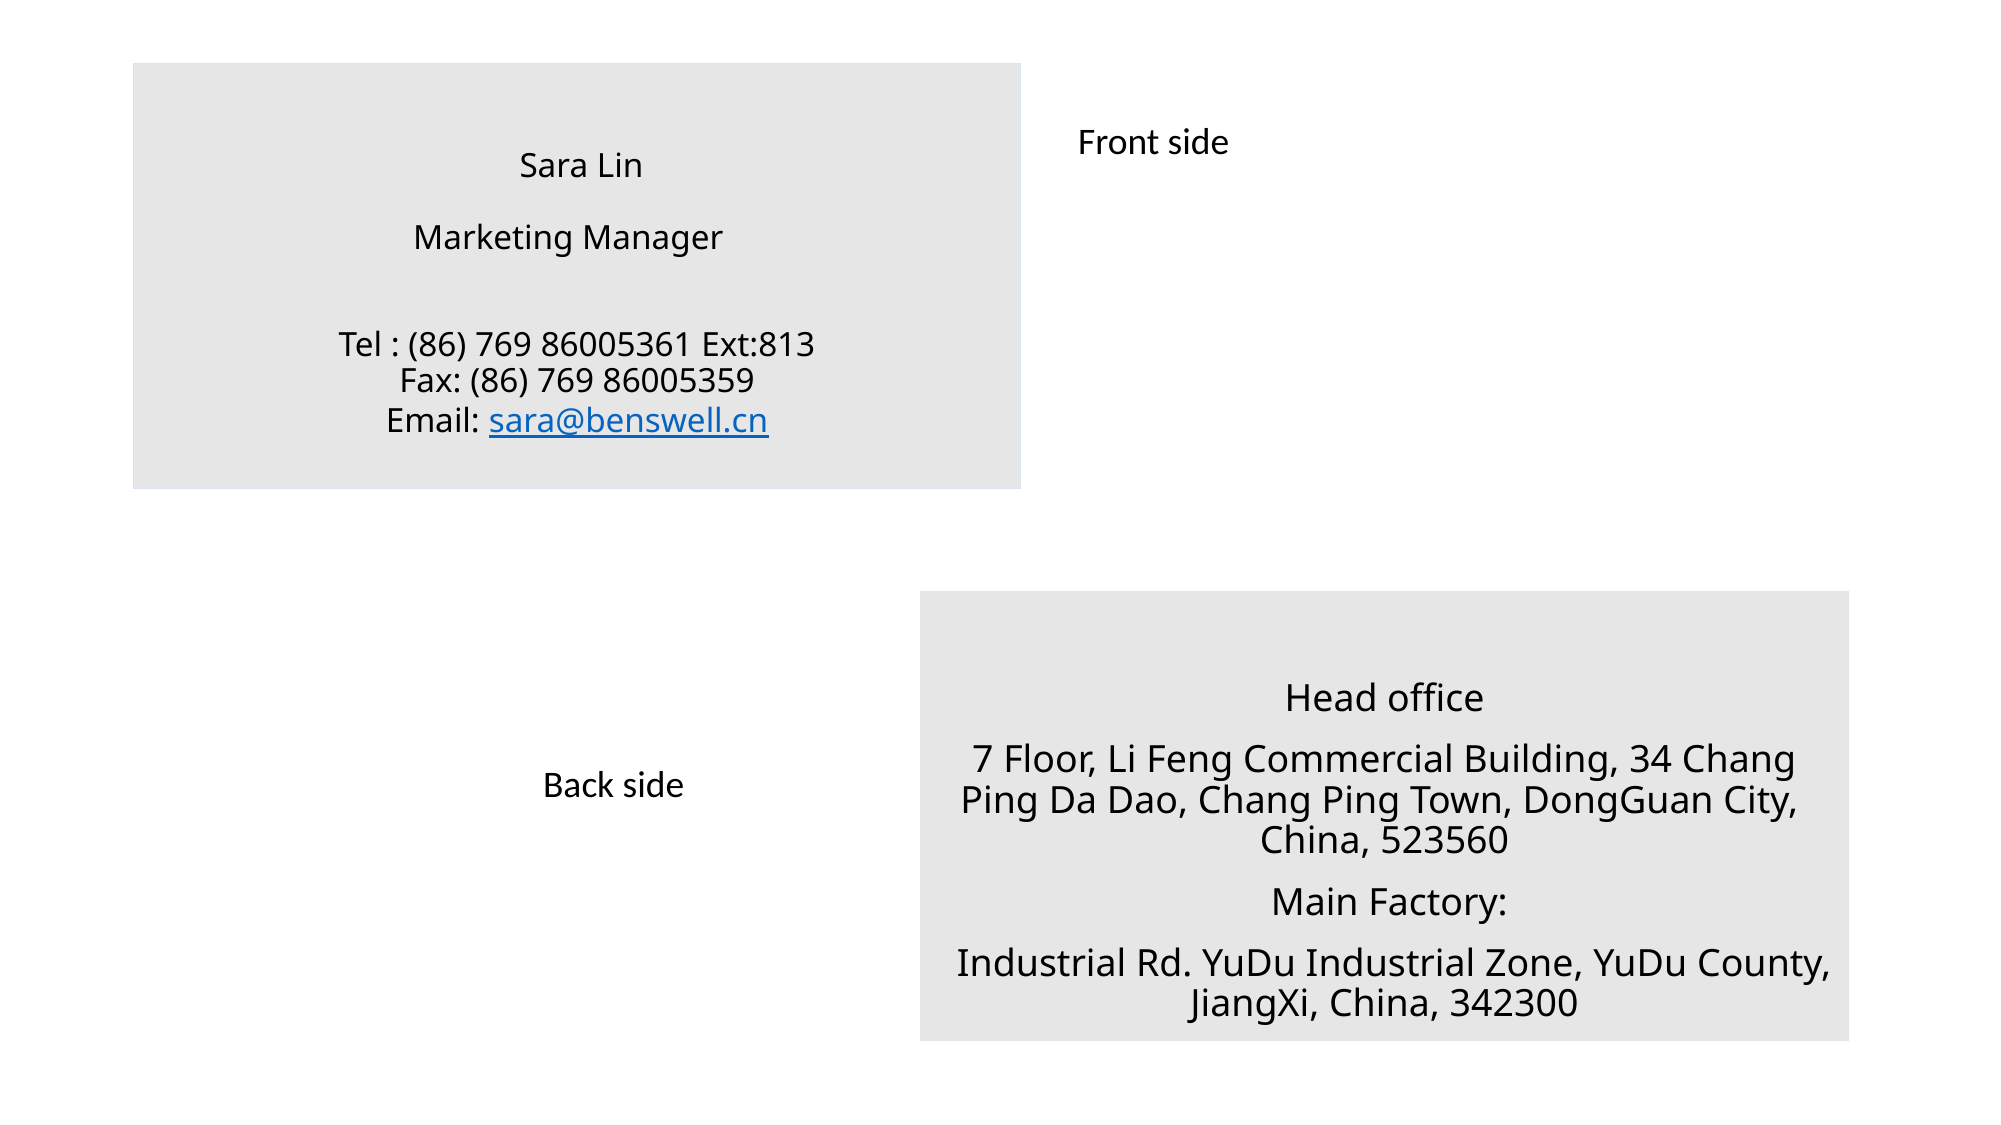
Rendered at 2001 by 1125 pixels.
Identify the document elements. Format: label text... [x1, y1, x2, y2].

text_box Front side [1063, 109, 1341, 170]
text_box Back side [528, 752, 721, 812]
title Sara Lin Marketing Manager Tel : (86) 769 86005361 Ext:813 Fax: (86) 769 86005359 Email: sara@benswell.cn [133, 63, 1021, 489]
subtitle Head office 7 Floor, Li Feng Commercial Building, 34 Chang Ping Da Dao, Chang Ping Town, DongGuan City, China, 523560 Main Factory: Industrial Rd. YuDu Industrial Zone, YuDu County, JiangXi, China, 342300 [920, 590, 1850, 1042]
